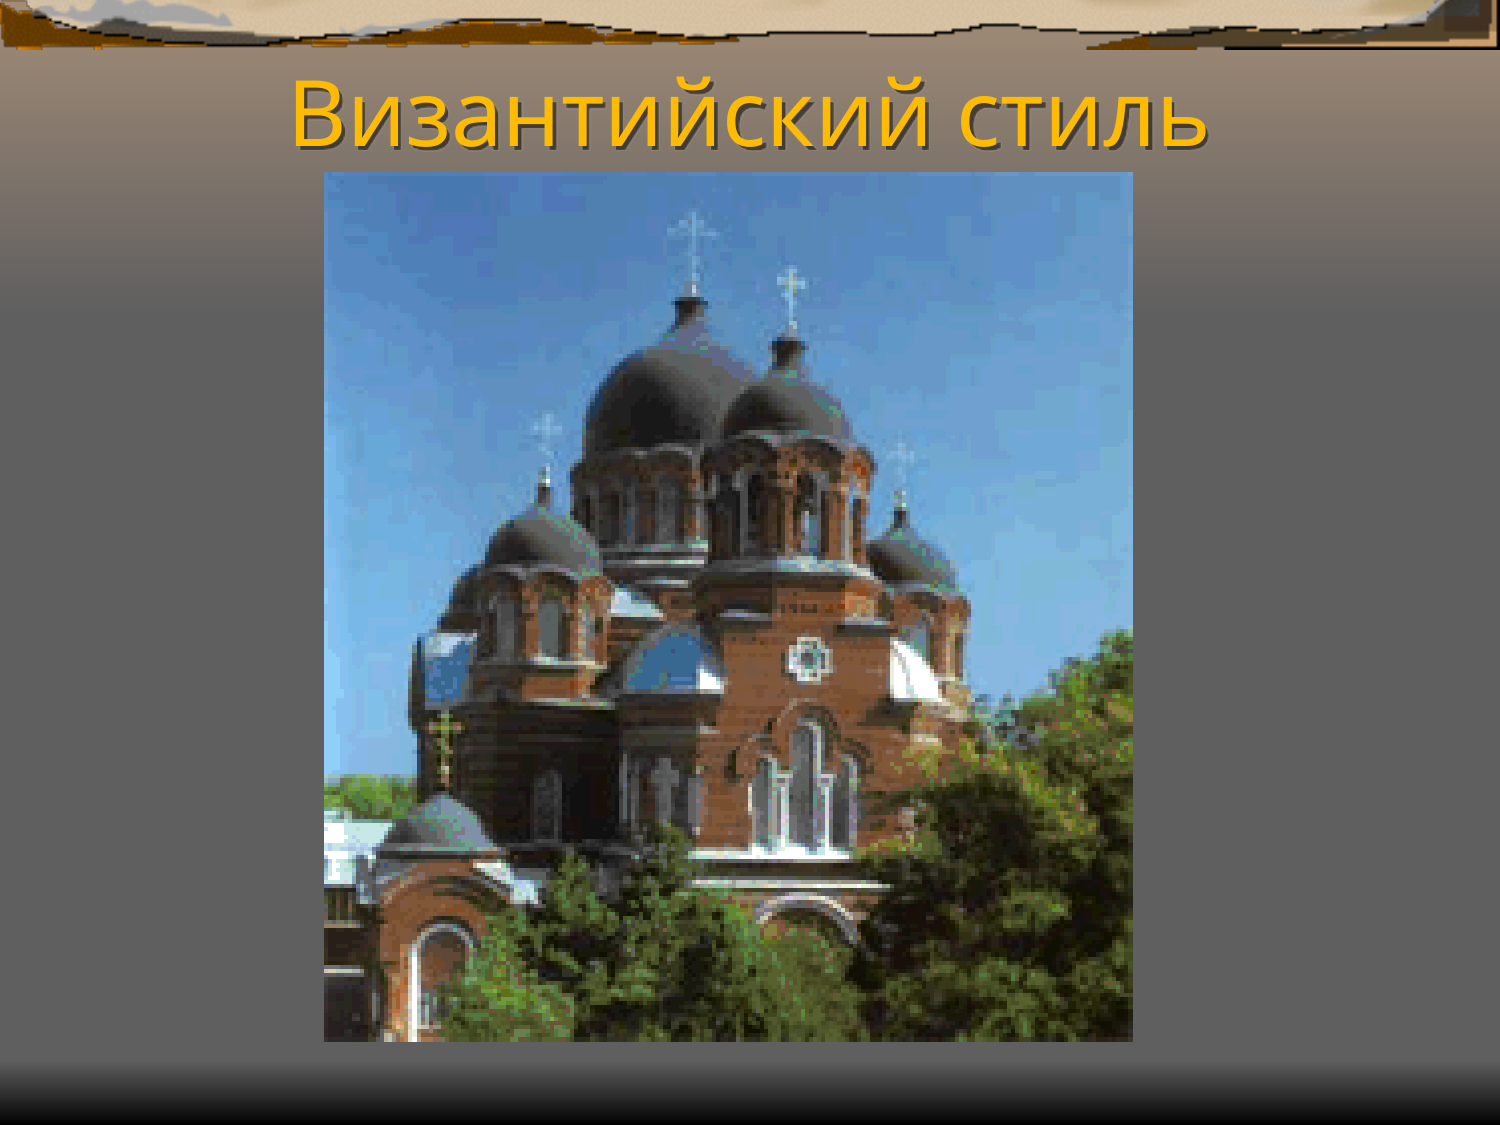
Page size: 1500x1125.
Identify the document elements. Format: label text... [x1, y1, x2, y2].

title Византийский стиль [111, 42, 1388, 173]
picture [324, 172, 1133, 1042]
picture [0, 0, 1500, 50]
